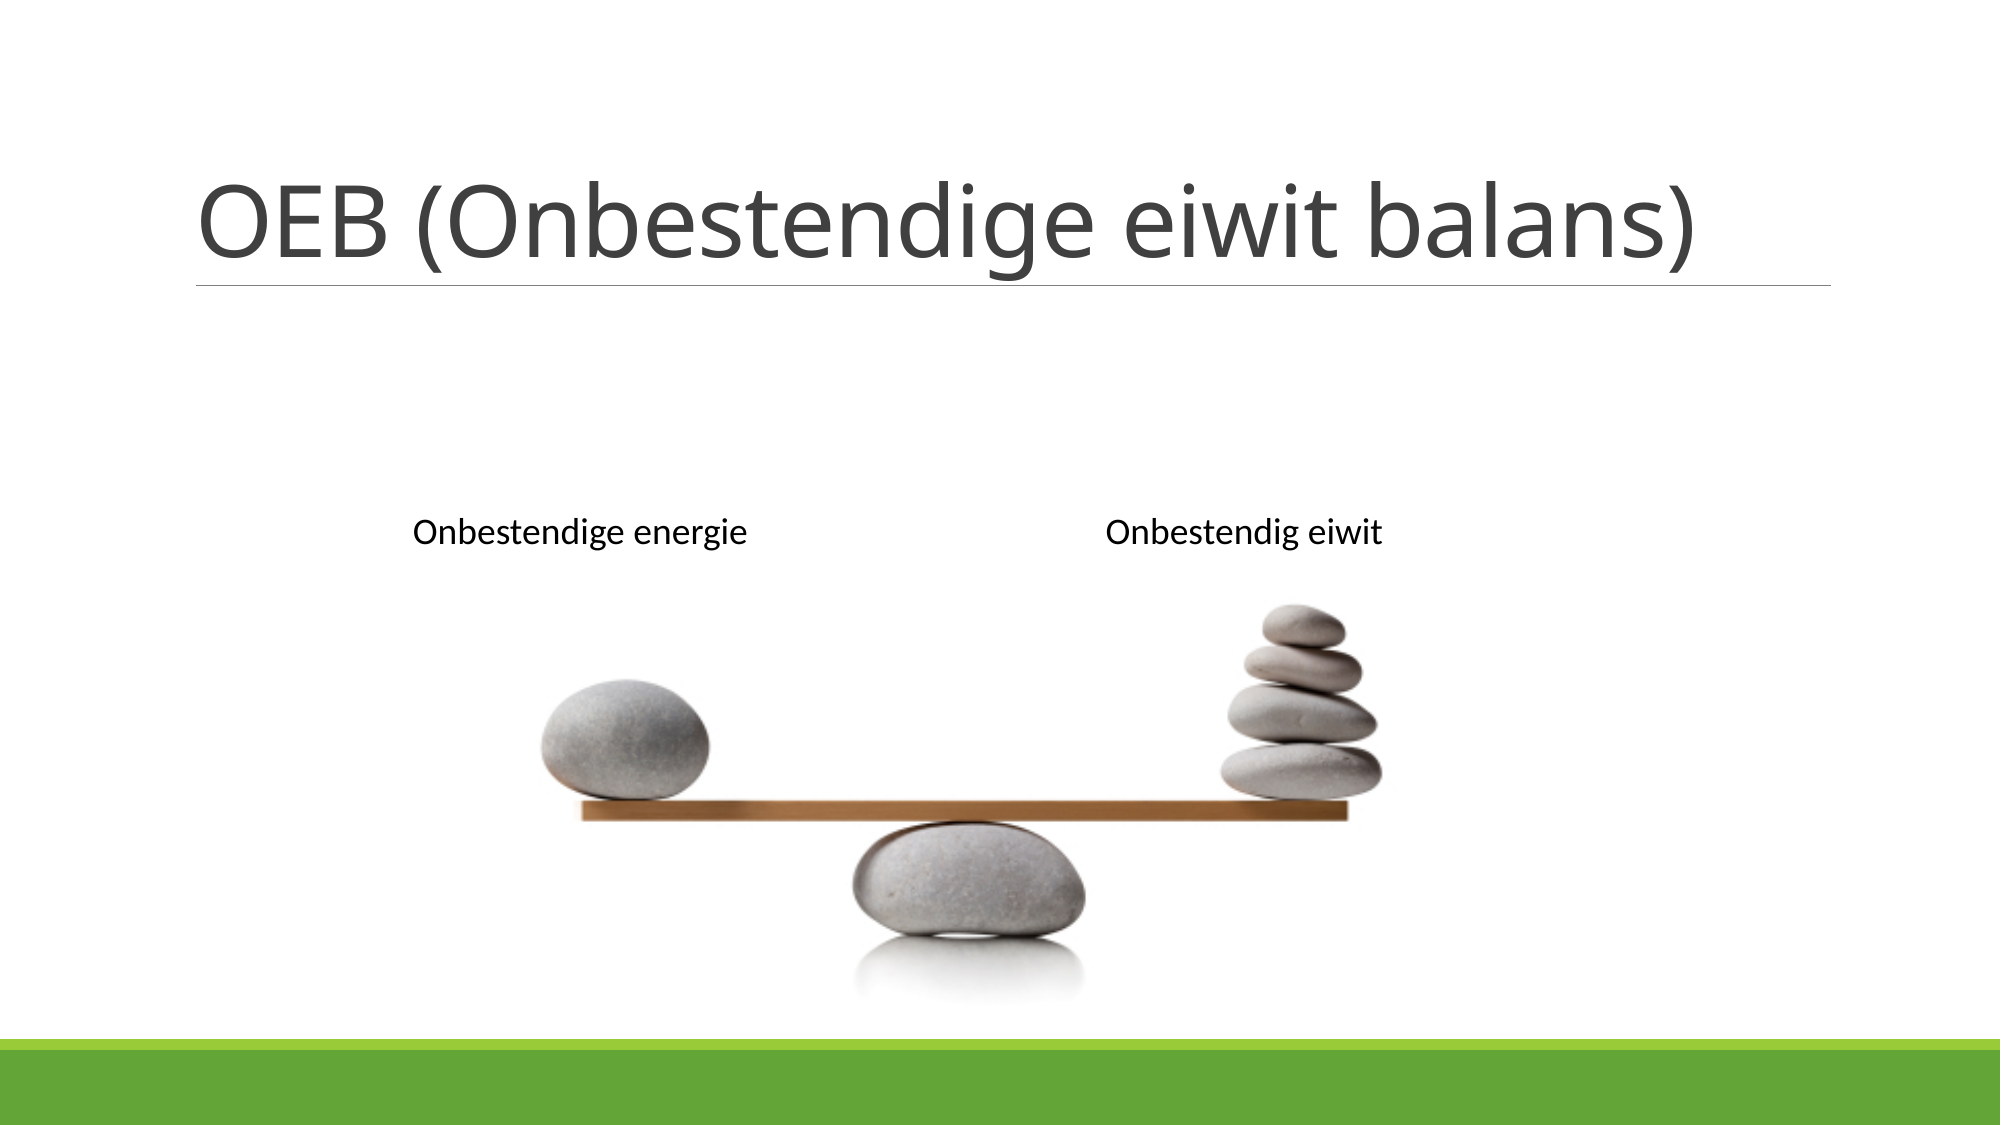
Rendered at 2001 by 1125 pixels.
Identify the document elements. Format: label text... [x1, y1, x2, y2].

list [523, 449, 1399, 1031]
title OEB (Onbestendige eiwit balans) [180, 47, 1830, 285]
text_box Onbestendige energie [398, 499, 520, 560]
